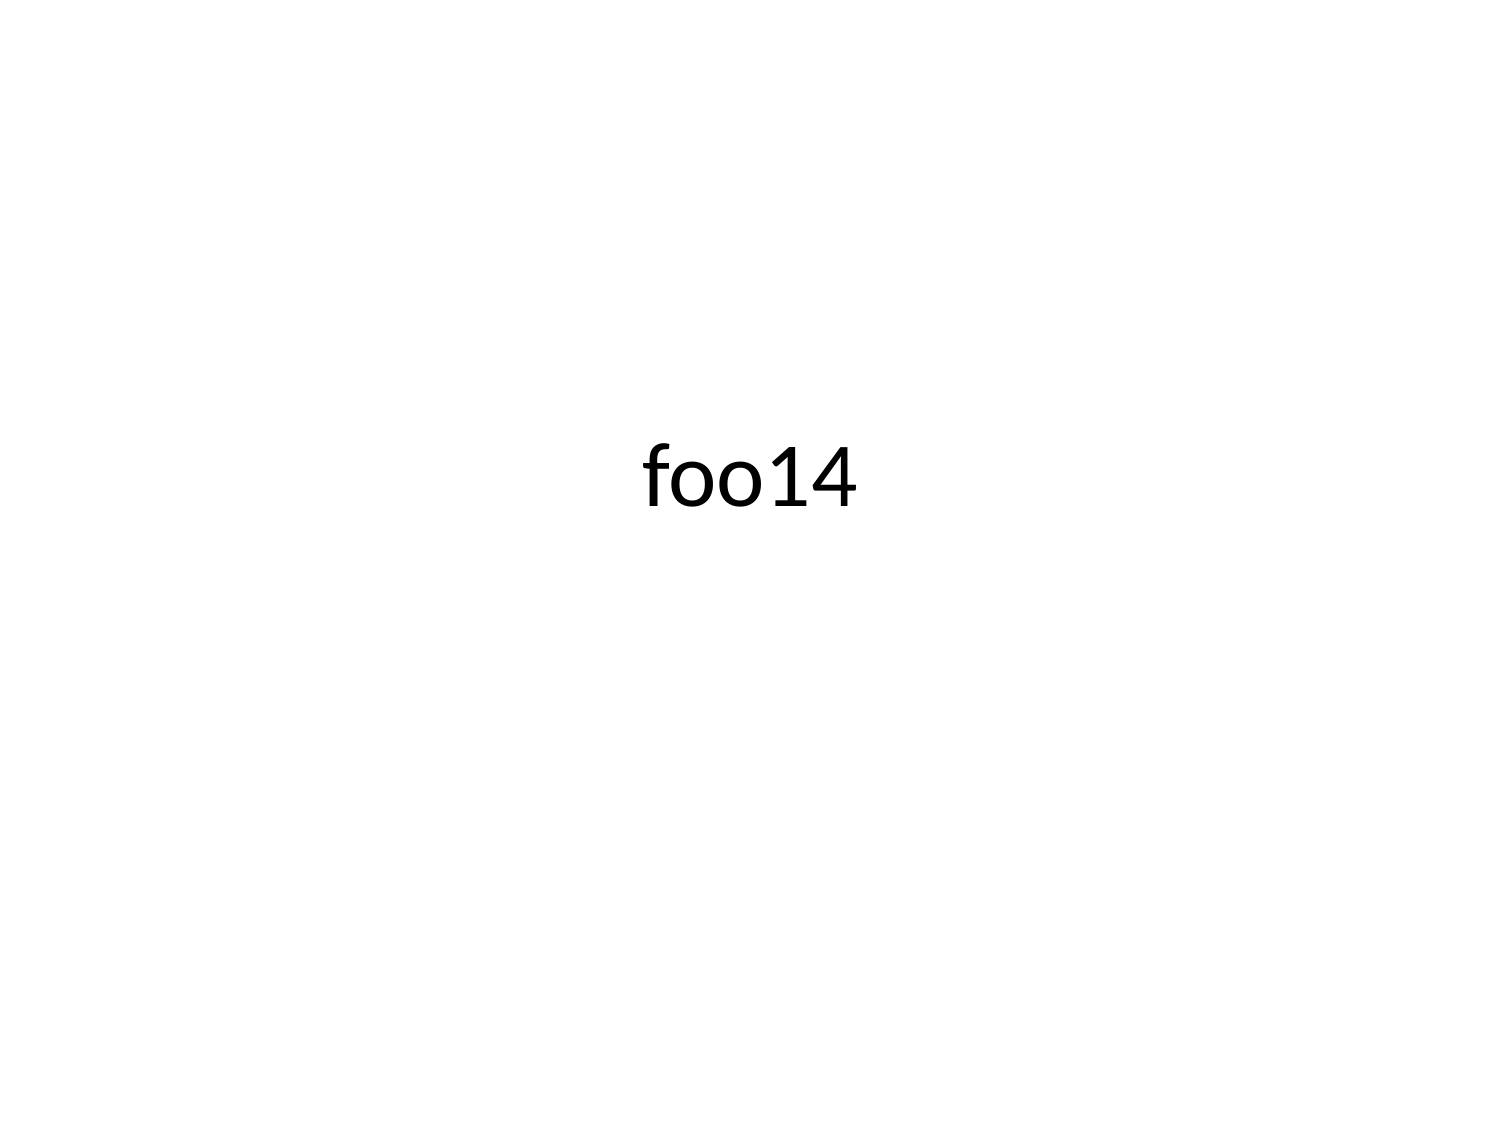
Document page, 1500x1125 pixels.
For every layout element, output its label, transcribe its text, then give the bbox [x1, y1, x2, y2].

title foo14 [112, 349, 1388, 591]
